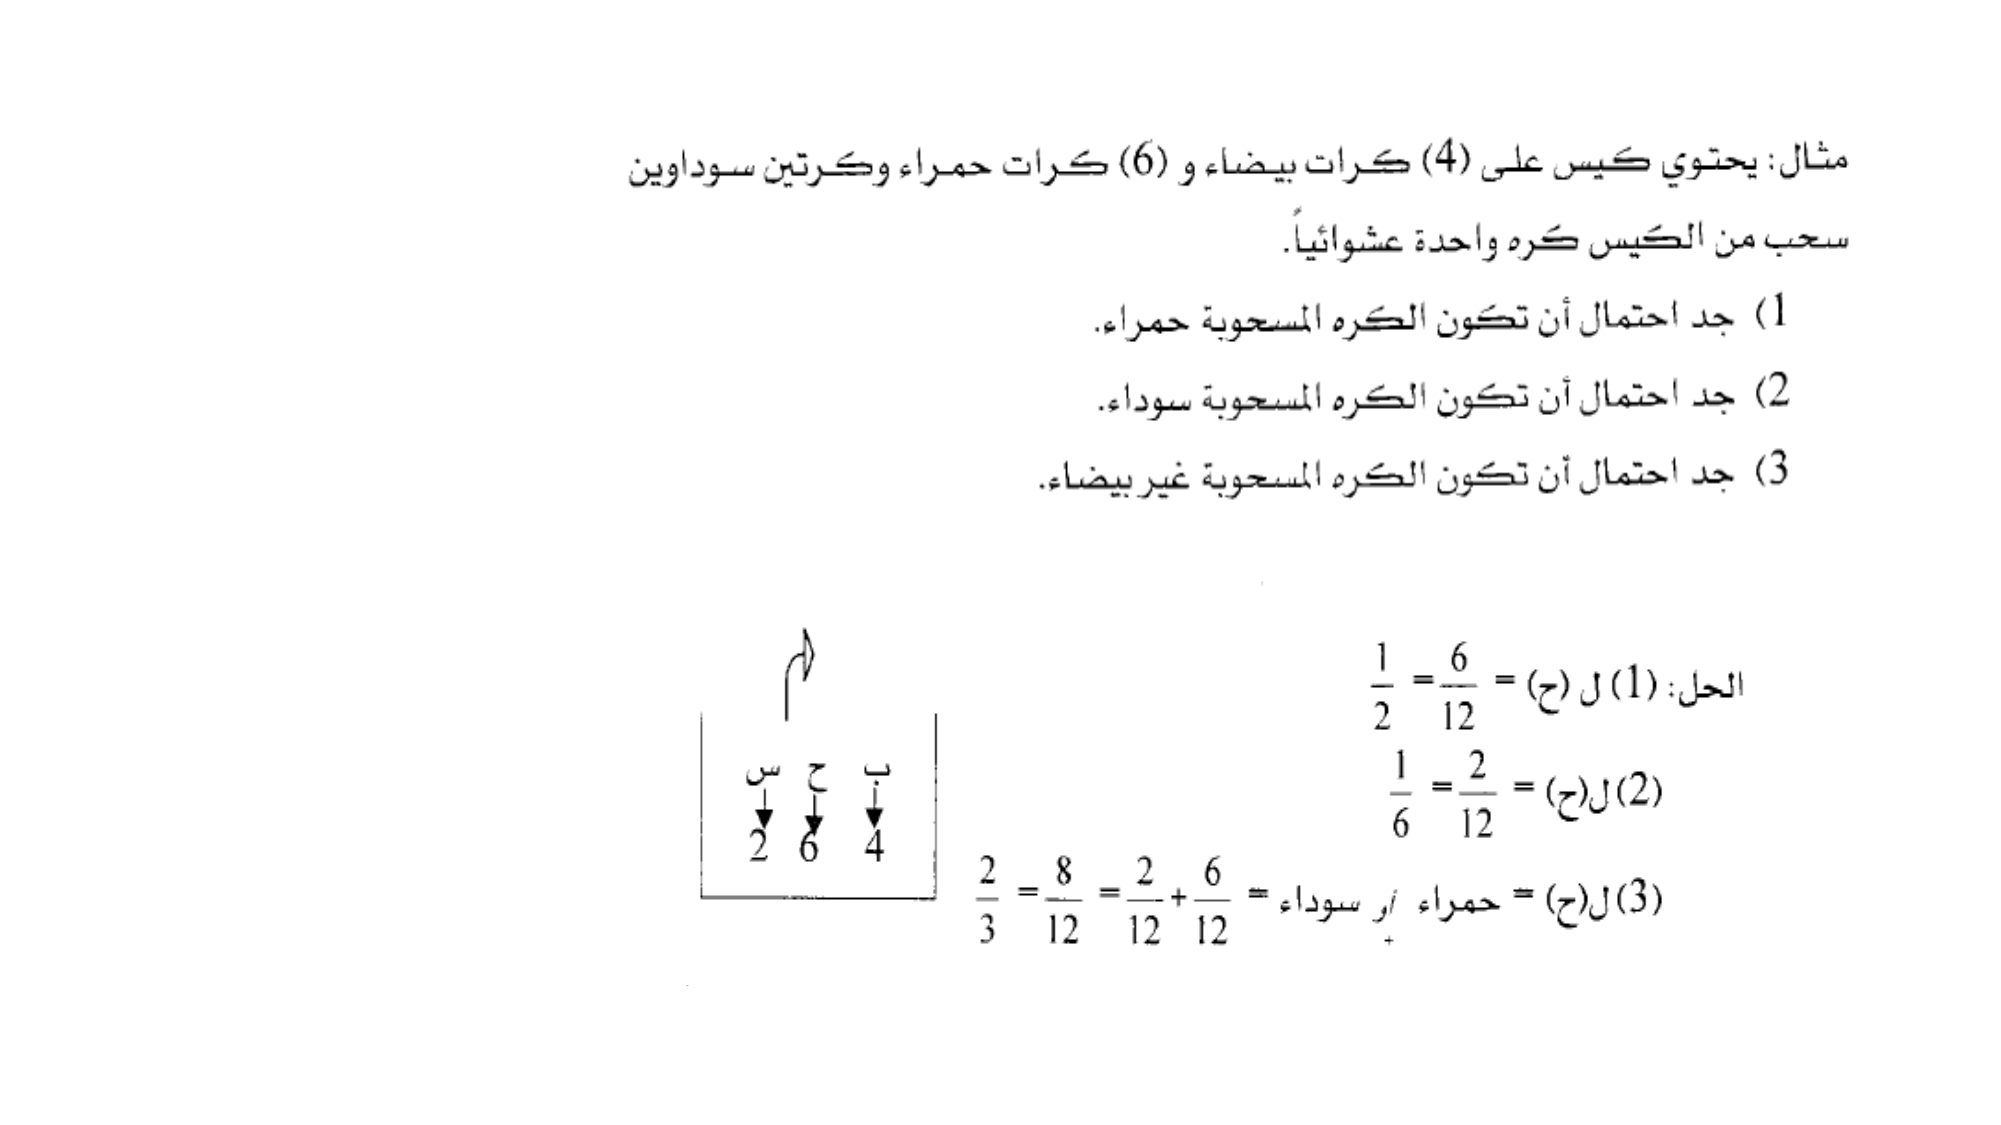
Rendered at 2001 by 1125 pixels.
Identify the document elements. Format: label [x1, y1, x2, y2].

picture [567, 70, 1878, 986]
